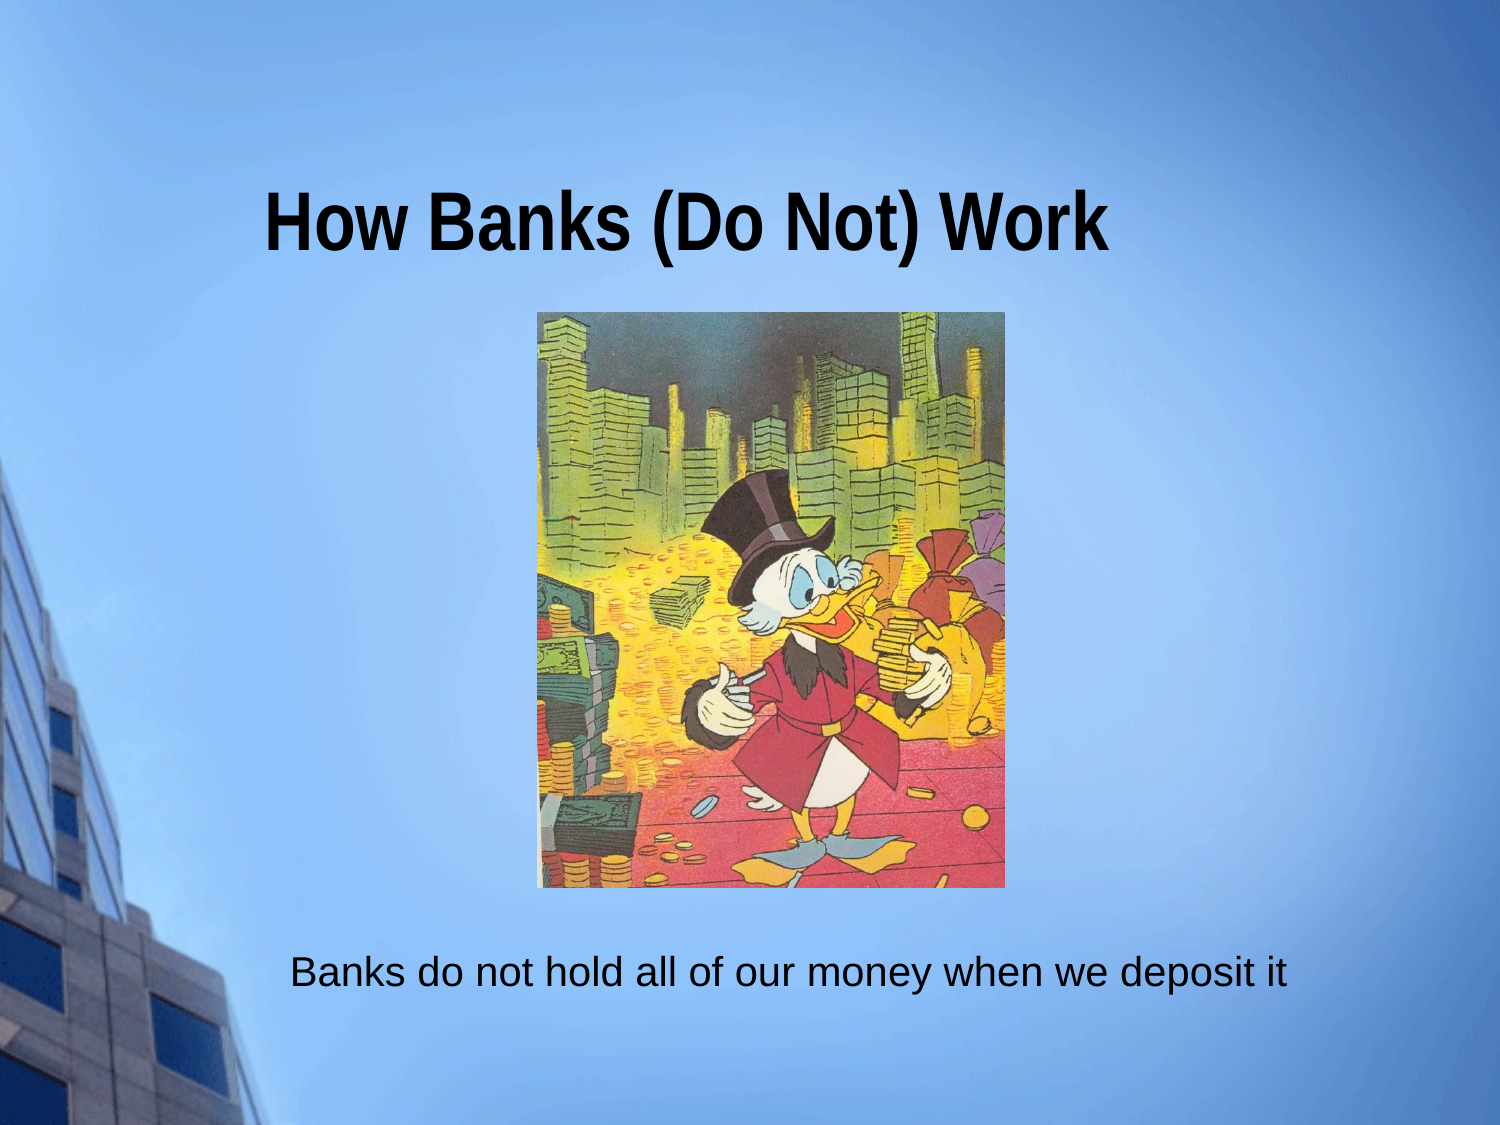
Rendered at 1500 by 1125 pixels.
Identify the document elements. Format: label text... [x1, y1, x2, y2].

title How Banks (Do Not) Work [249, 112, 1413, 276]
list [537, 312, 1005, 888]
text_box Banks do not hold all of our money when we deposit it [275, 937, 1375, 1063]
picture [0, 0, 1500, 1125]
